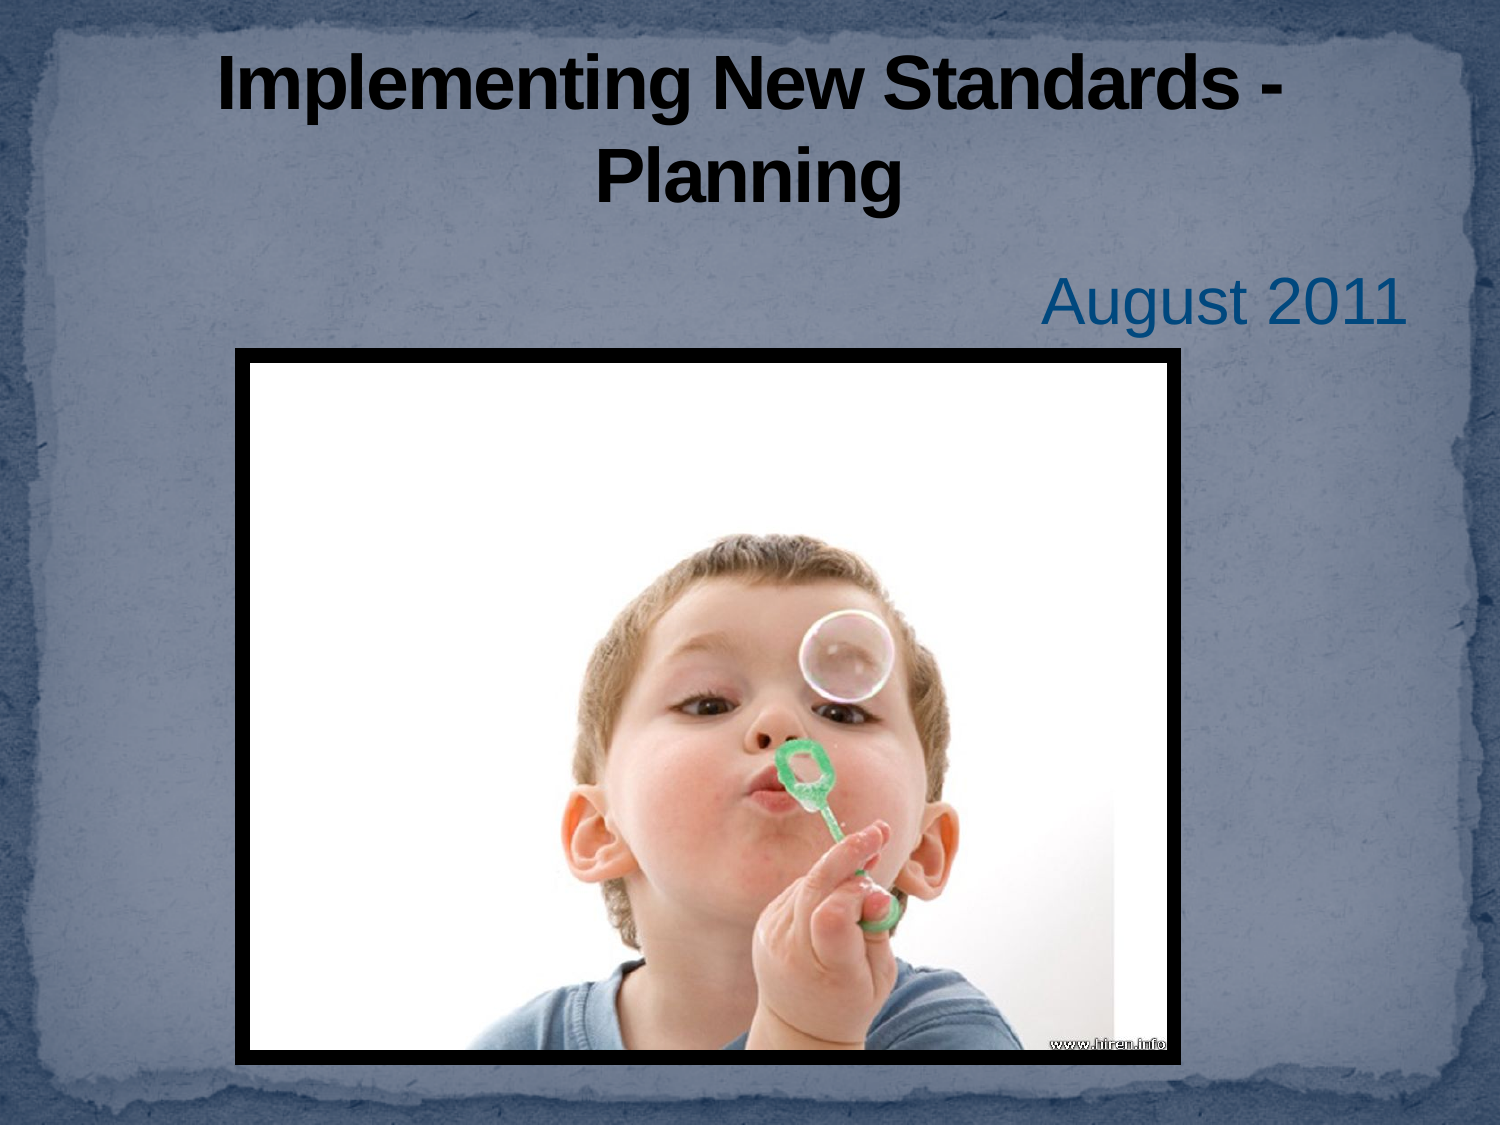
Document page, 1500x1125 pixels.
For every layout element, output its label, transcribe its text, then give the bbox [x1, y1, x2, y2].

picture [249, 362, 1168, 1051]
list August 2011 [75, 249, 1425, 1000]
title Implementing New Standards - Planning [74, 24, 1425, 225]
